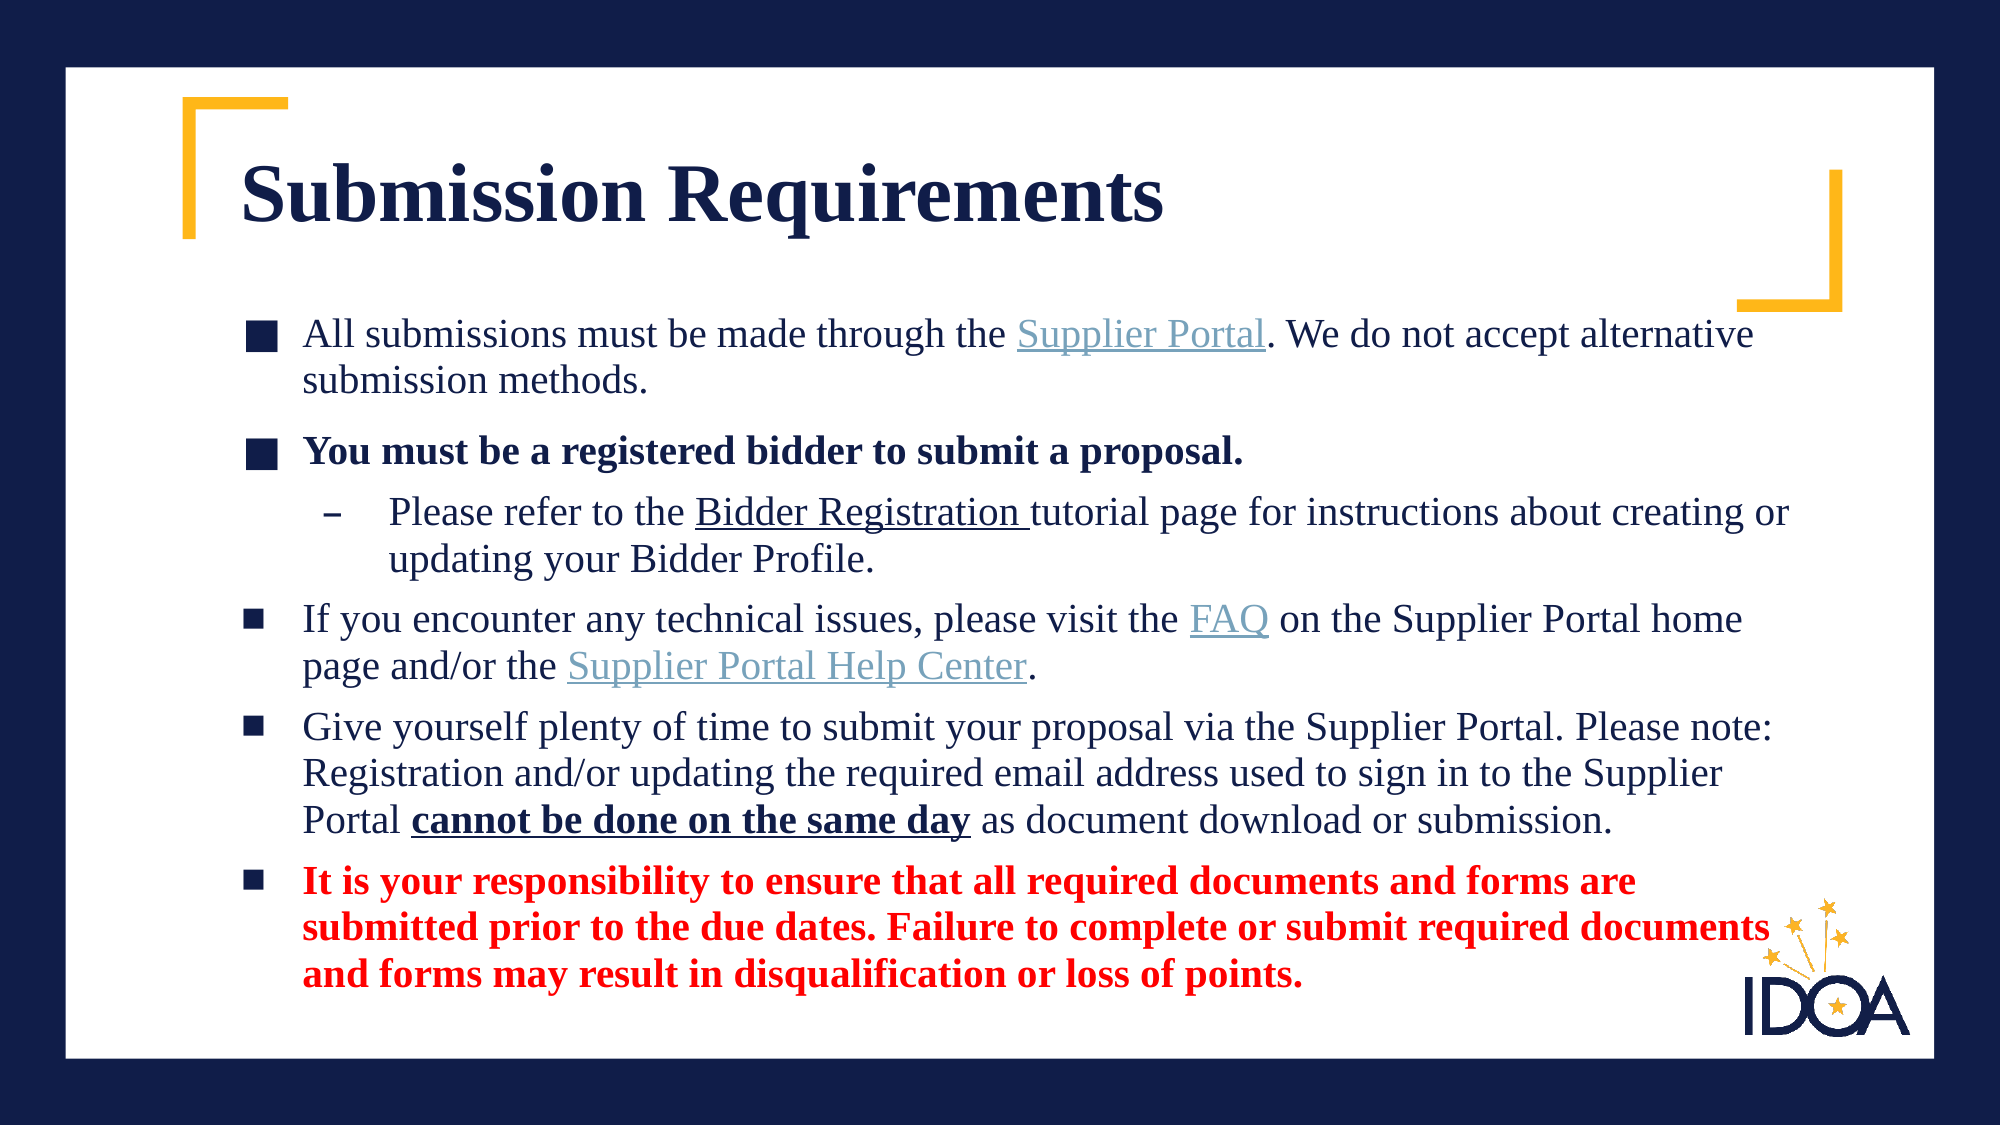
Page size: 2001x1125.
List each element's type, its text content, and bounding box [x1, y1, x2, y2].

list All submissions must be made through the Supplier Portal. We do not accept alternative submission methods. You must be a registered bidder to submit a proposal. Please refer to the Bidder Registration tutorial page for instructions about creating or updating your Bidder Profile. If you encounter any technical issues, please visit the FAQ on the Supplier Portal home page and/or the Supplier Portal Help Center. Give yourself plenty of time to submit your proposal via the Supplier Portal. Please note: Registration and/or updating the required email address used to sign in to the Supplier Portal cannot be done on the same day as document download or submission. It is your responsibility to ensure that all required documents and forms are submitted prior to the due dates. Failure to complete or submit required documents and forms may result in disqualification or loss of points. [225, 302, 1824, 1012]
picture [1702, 857, 1959, 1114]
title Submission Requirements [225, 142, 1800, 279]
